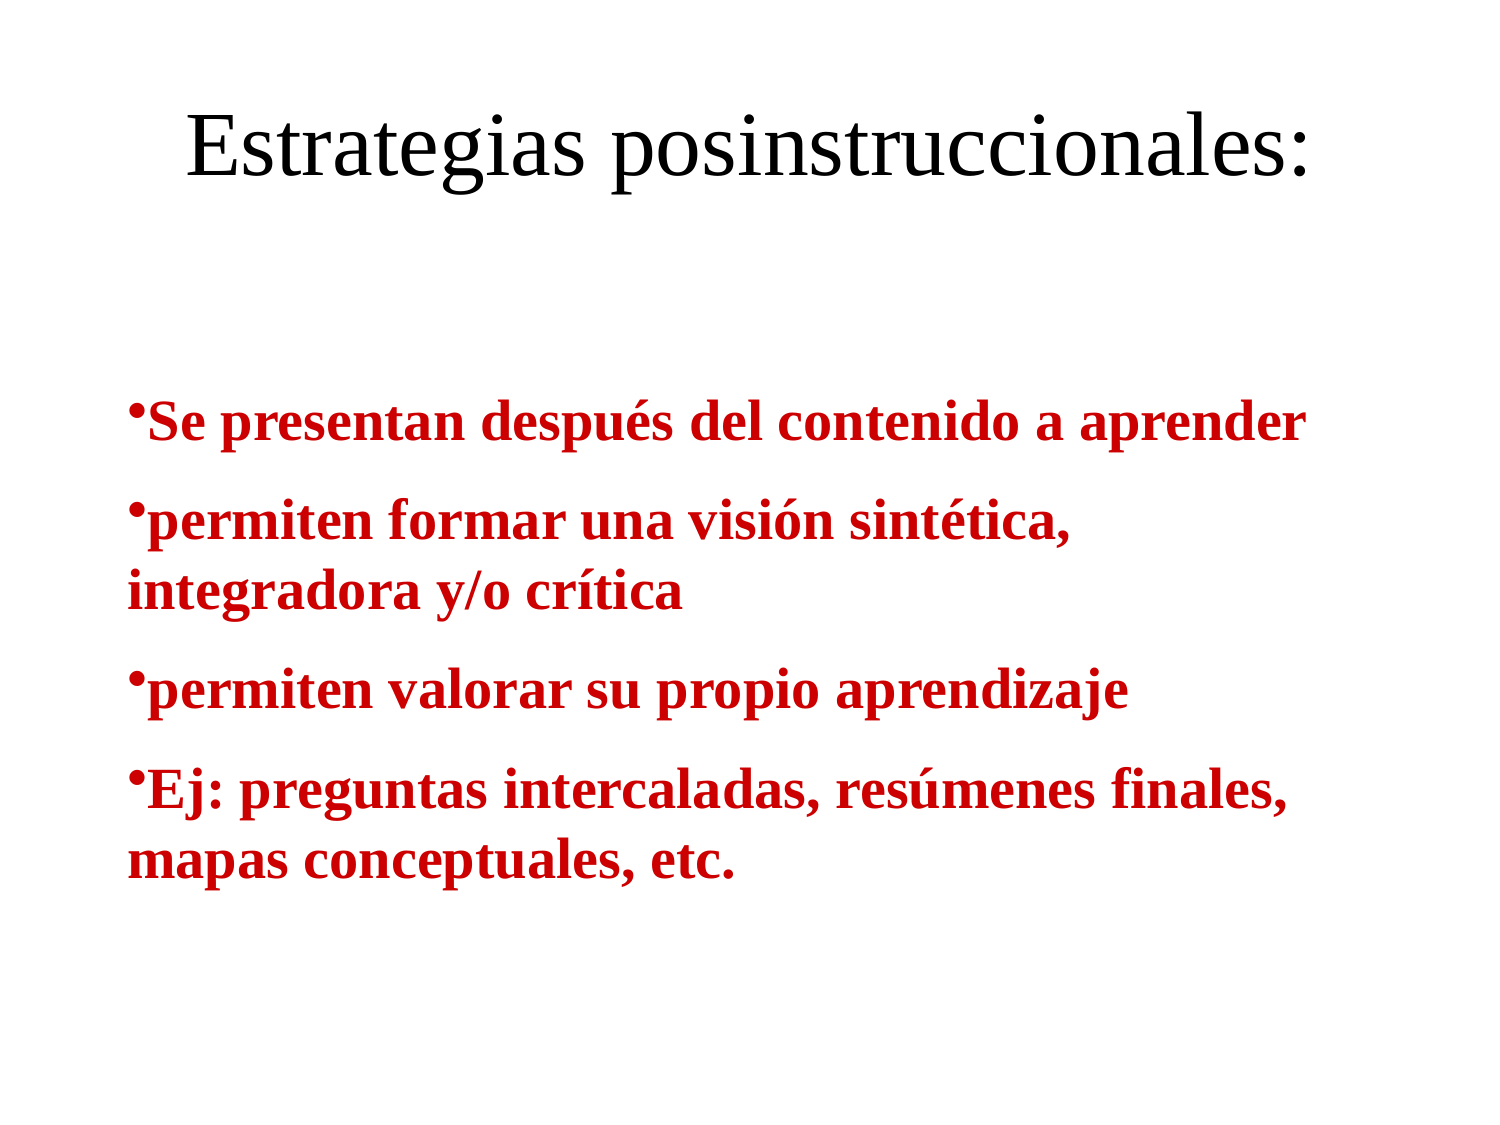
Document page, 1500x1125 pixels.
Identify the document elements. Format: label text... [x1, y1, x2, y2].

text_box Se presentan después del contenido a aprender permiten formar una visión sintética, integradora y/o crítica permiten valorar su propio aprendizaje Ej: preguntas intercaladas, resúmenes finales, mapas conceptuales, etc. [112, 375, 1388, 997]
title Estrategias posinstruccionales: [75, 45, 1425, 233]
